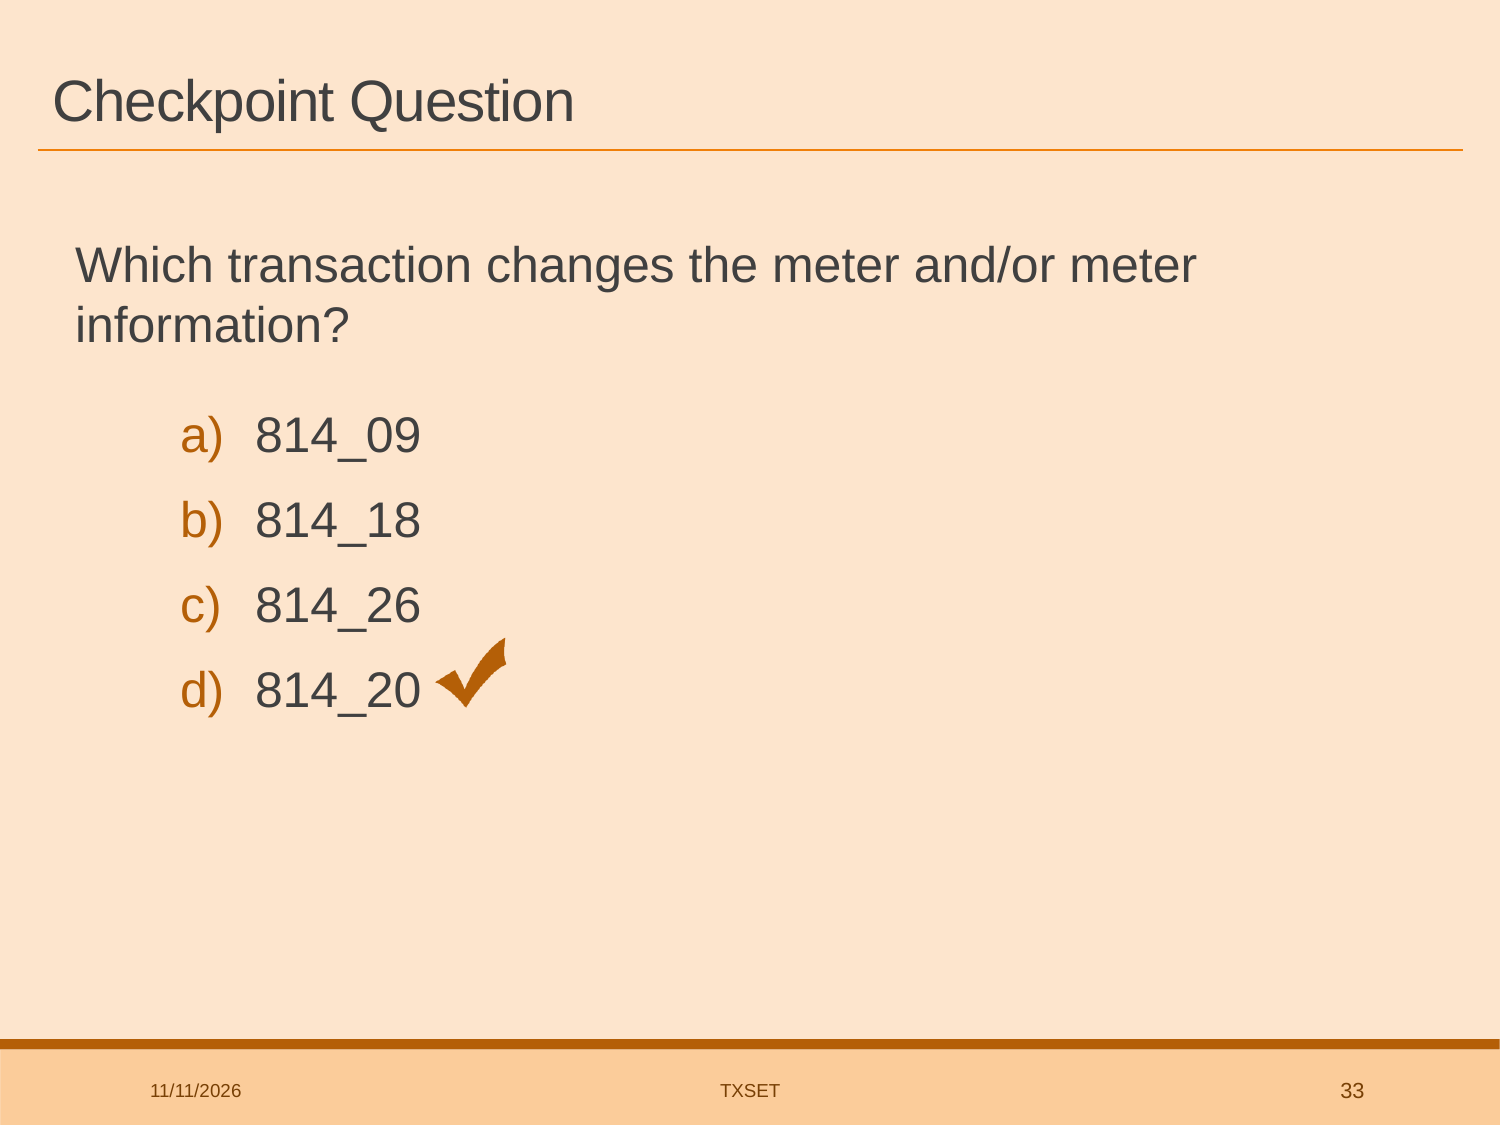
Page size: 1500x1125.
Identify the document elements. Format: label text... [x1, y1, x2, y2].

picture [433, 635, 508, 709]
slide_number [135, 1059, 440, 1120]
title Checkpoint Question [37, 37, 1275, 141]
slide_number 33 [1218, 1059, 1380, 1120]
text_box Which transaction changes the meter and/or meter information? 814_09 814_18 814_26 814_20 [74, 224, 1460, 729]
footer TxSET [453, 1059, 1047, 1120]
